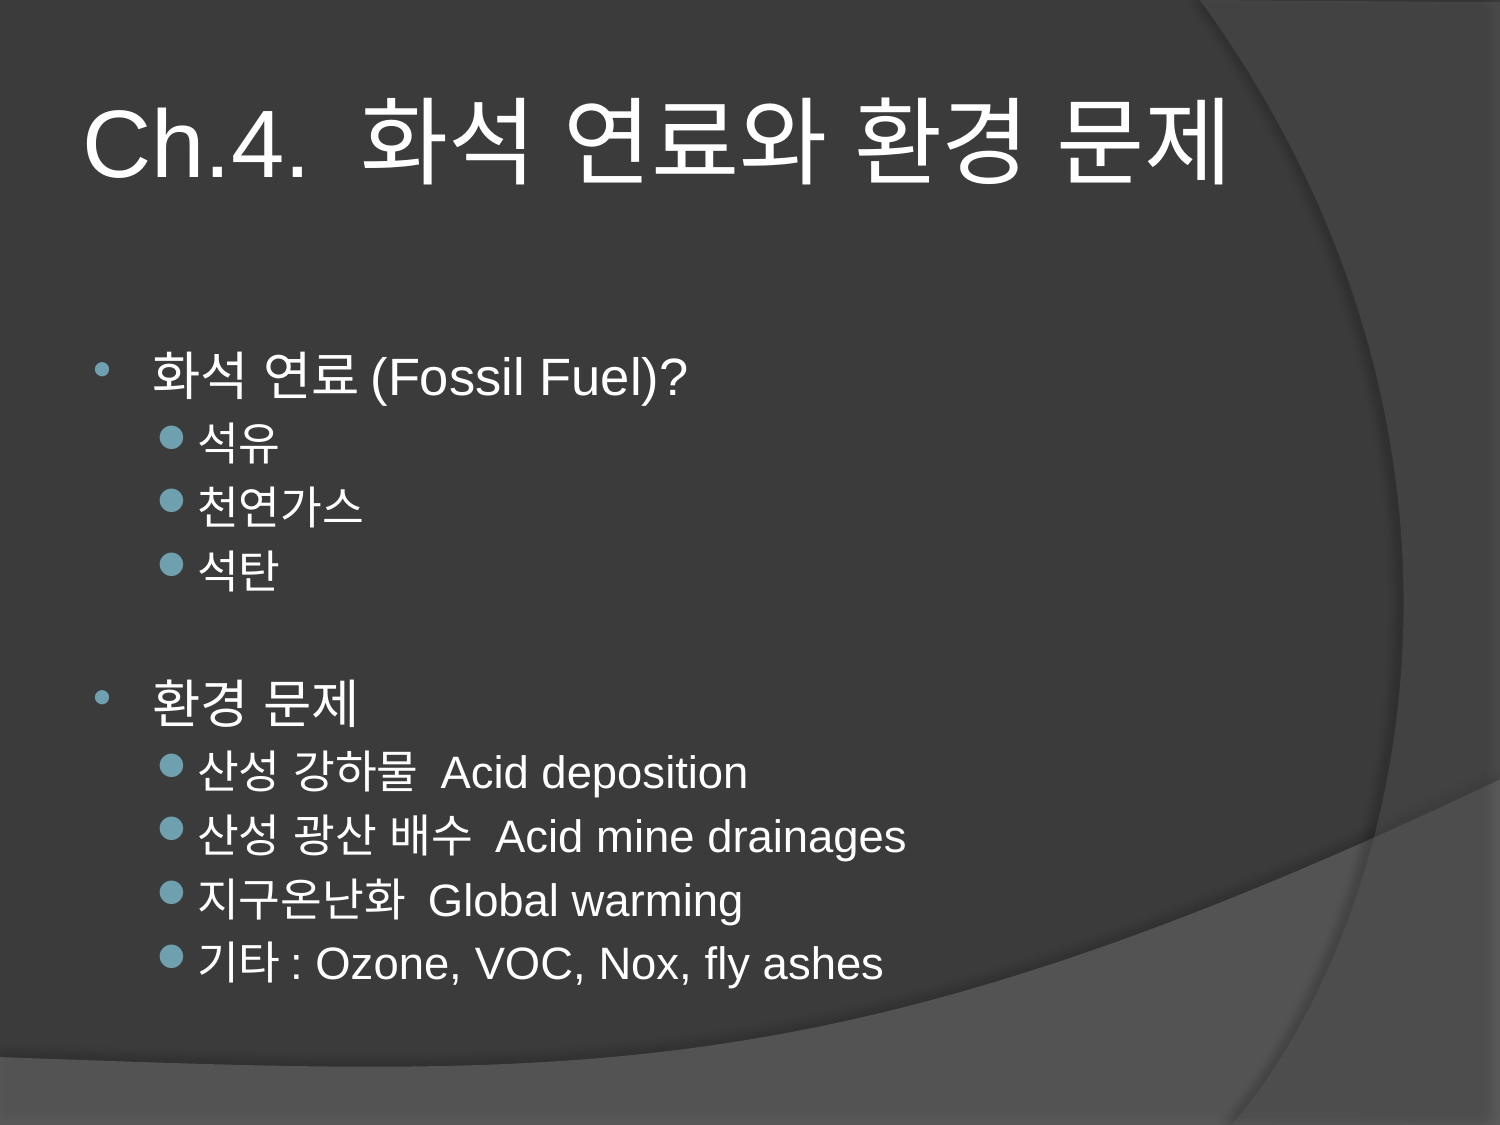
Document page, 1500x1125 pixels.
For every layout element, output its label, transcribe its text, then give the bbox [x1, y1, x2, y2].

list 화석 연료(Fossil Fuel)? 석유 천연가스 석탄 환경 문제 산성 강하물 Acid deposition 산성 광산 배수 Acid mine drainages 지구온난화 Global warming 기타: Ozone, VOC, Nox, fly ashes [75, 262, 1300, 1005]
title Ch.4. 화석 연료와 환경 문제 [75, 45, 1447, 233]
